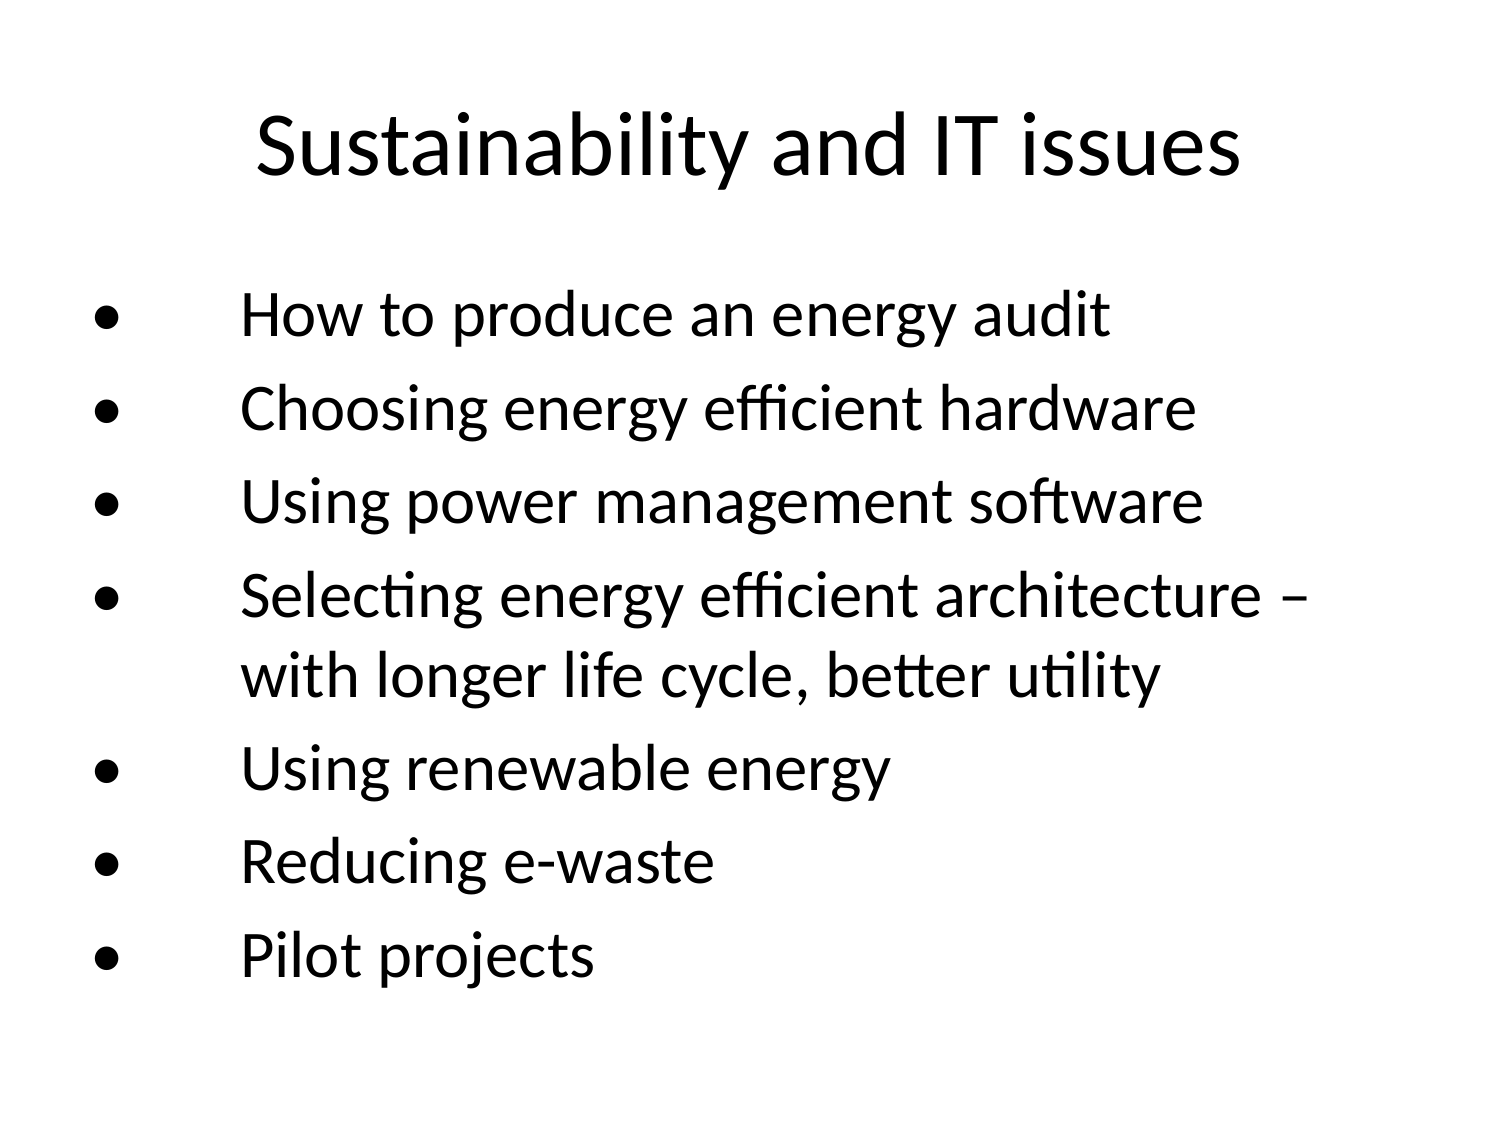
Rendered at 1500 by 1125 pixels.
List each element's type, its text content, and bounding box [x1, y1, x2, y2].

list • How to produce an energy audit • Choosing energy efficient hardware • Using power management software • Selecting energy efficient architecture – with longer life cycle, better utility • Using renewable energy • Reducing e-waste • Pilot projects [75, 262, 1425, 1005]
title Sustainability and IT issues [75, 45, 1425, 233]
